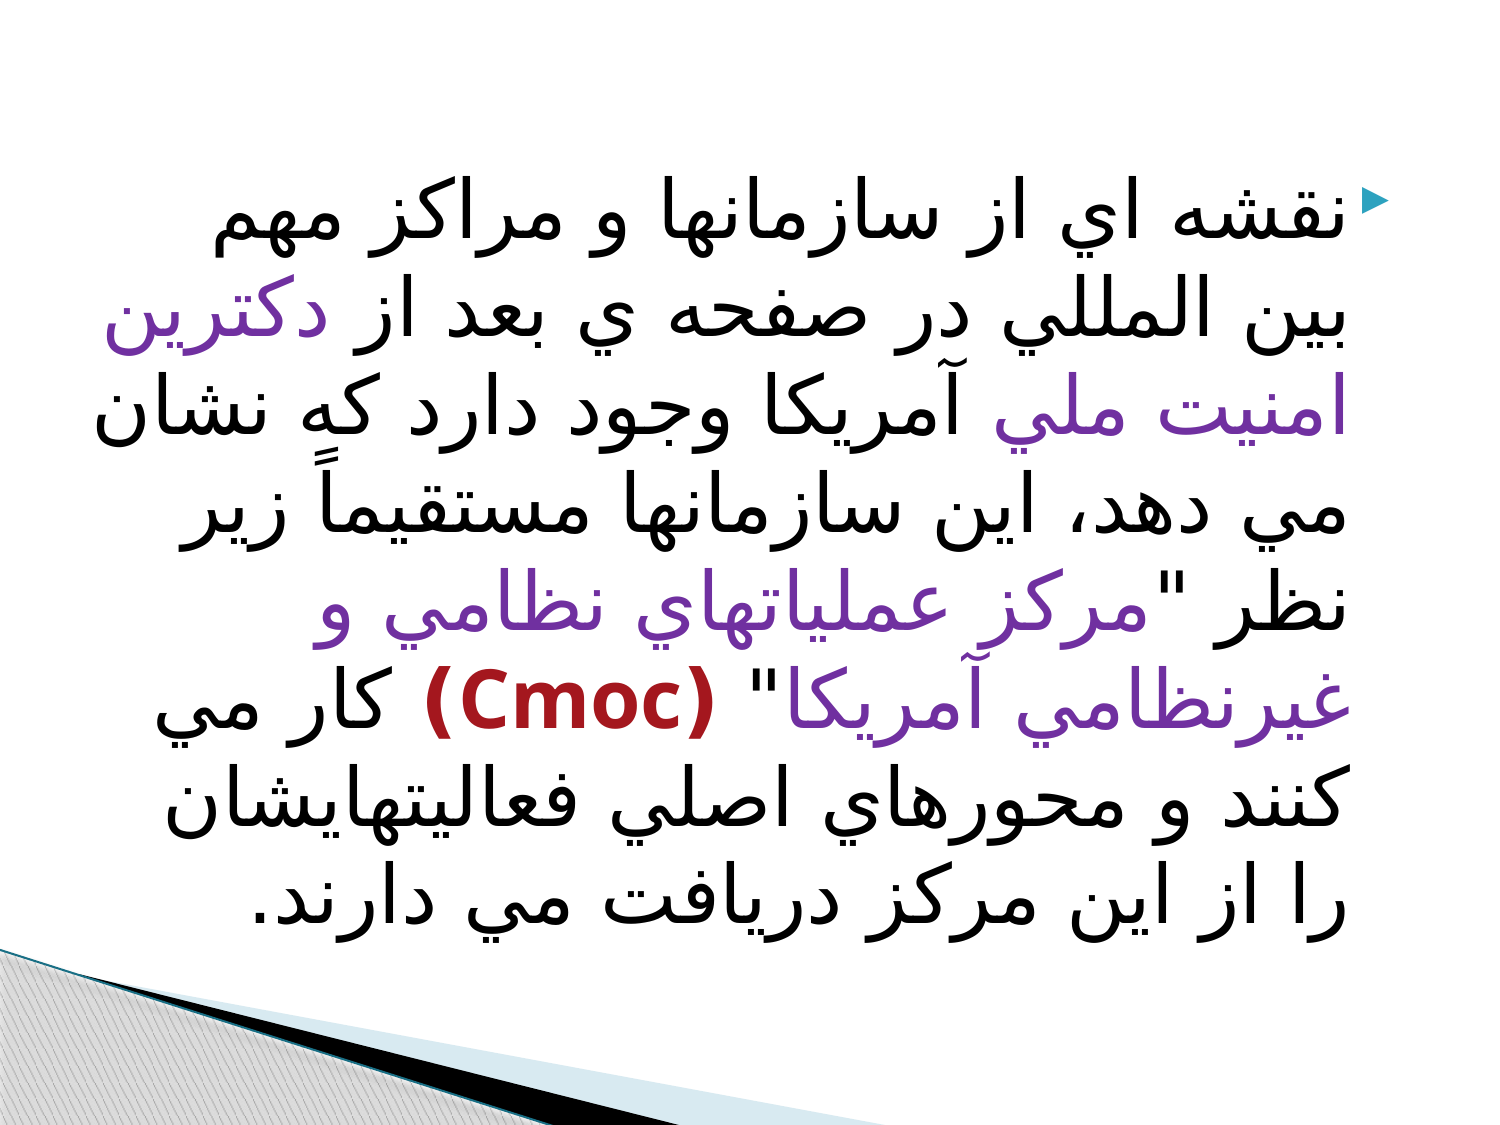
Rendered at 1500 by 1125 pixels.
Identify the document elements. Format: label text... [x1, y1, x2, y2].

list نقشه اي از سازمانها و مراکز مهم بين المللي در صفحه ي بعد از دکترين امنيت ملي آمريکا وجود دارد که نشان مي دهد، اين سازمانها مستقيماً زير نظر "مرکز عملياتهاي نظامي و غيرنظامي آمريکا" (Cmoc) کار مي کنند و محورهاي اصلي فعاليتهايشان را از اين مرکز دريافت مي دارند. [75, 149, 1425, 986]
